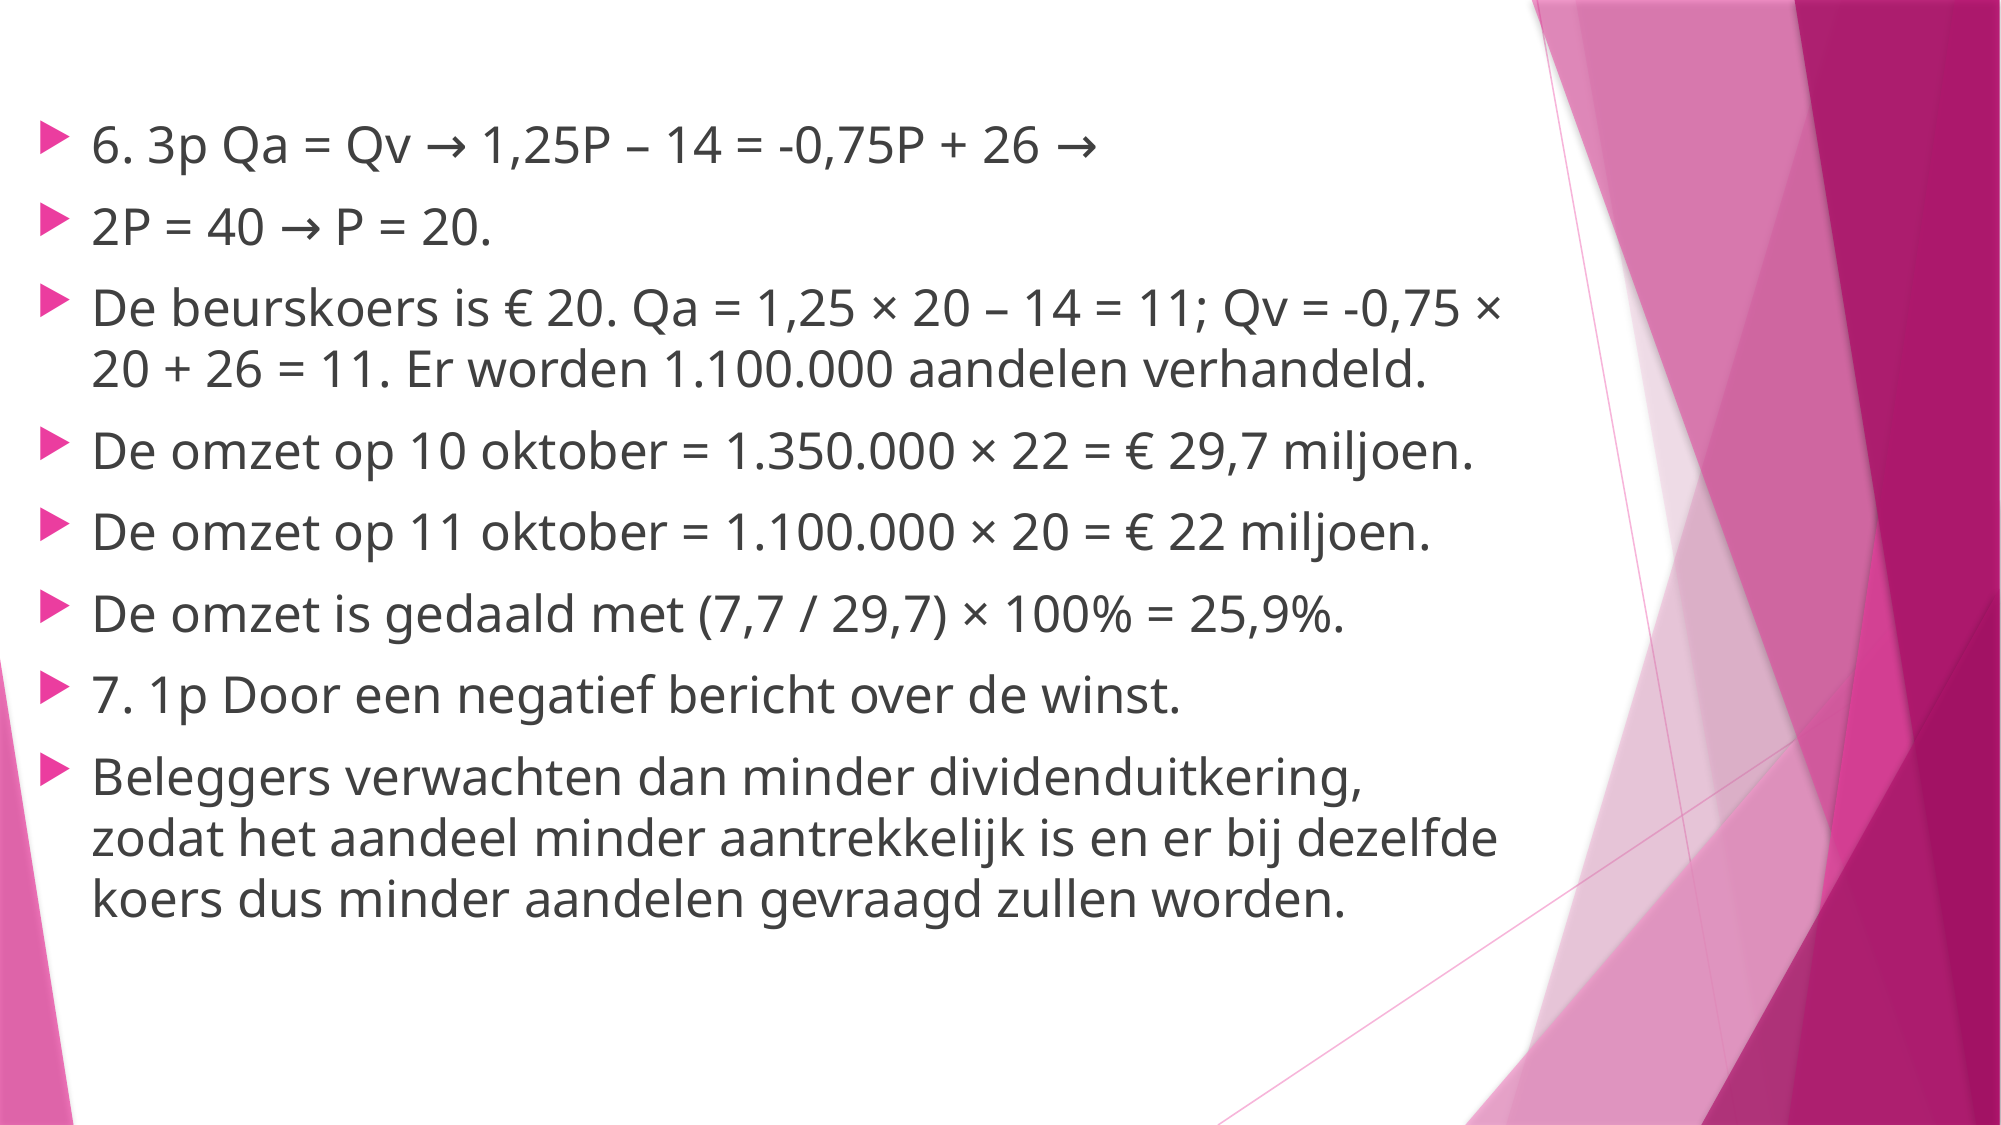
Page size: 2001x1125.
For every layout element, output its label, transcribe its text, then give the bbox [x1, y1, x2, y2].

list 6. 3p Qa = Qv → 1,25P – 14 = -0,75P + 26 → 2P = 40 → P = 20. De beurskoers is € 20. Qa = 1,25 × 20 – 14 = 11; Qv = -0,75 × 20 + 26 = 11. Er worden 1.100.000 aandelen verhandeld. De omzet op 10 oktober = 1.350.000 × 22 = € 29,7 miljoen. De omzet op 11 oktober = 1.100.000 × 20 = € 22 miljoen. De omzet is gedaald met (7,7 / 29,7) × 100% = 25,9%. 7. 1p Door een negatief bericht over de winst. Beleggers verwachten dan minder dividenduitkering, zodat het aandeel minder aantrekkelijk is en er bij dezelfde koers dus minder aandelen gevraagd zullen worden. [21, 23, 1522, 992]
